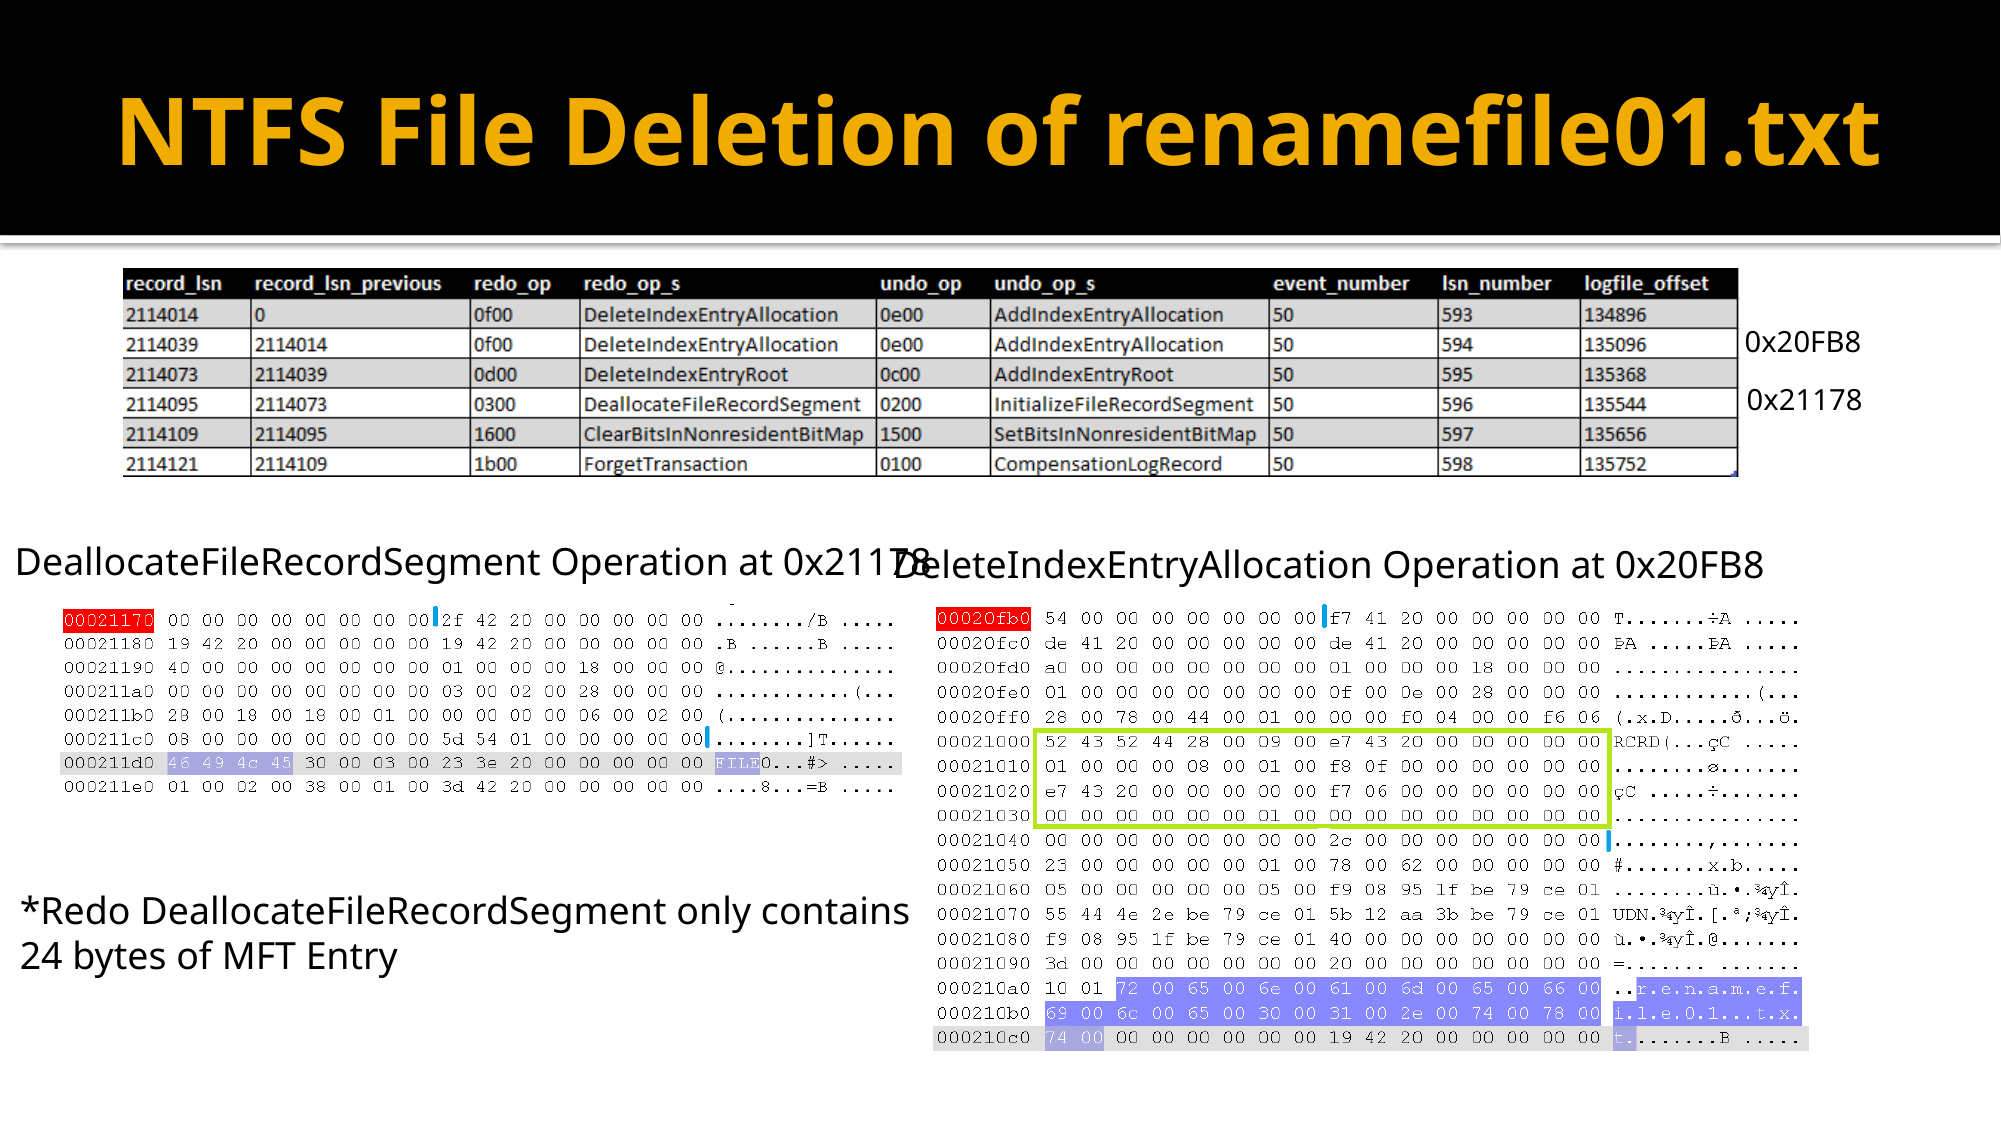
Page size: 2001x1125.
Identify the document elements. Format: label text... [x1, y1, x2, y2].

text_box 0x20FB8 [1747, 316, 1877, 366]
text_box 0x21178 [1747, 373, 1878, 424]
picture [123, 268, 1740, 477]
picture [60, 604, 902, 797]
text_box DeleteIndexEntryAllocation Operation at 0x20FB8 [877, 533, 1780, 594]
title NTFS File Deletion of renamefile01.txt [99, 25, 1900, 231]
text_box DeallocateFileRecordSegment Operation at 0x21178 [0, 530, 948, 591]
picture [933, 599, 1810, 1053]
text_box *Redo DeallocateFileRecordSegment only contains 24 bytes of MFT Entry [5, 879, 926, 985]
